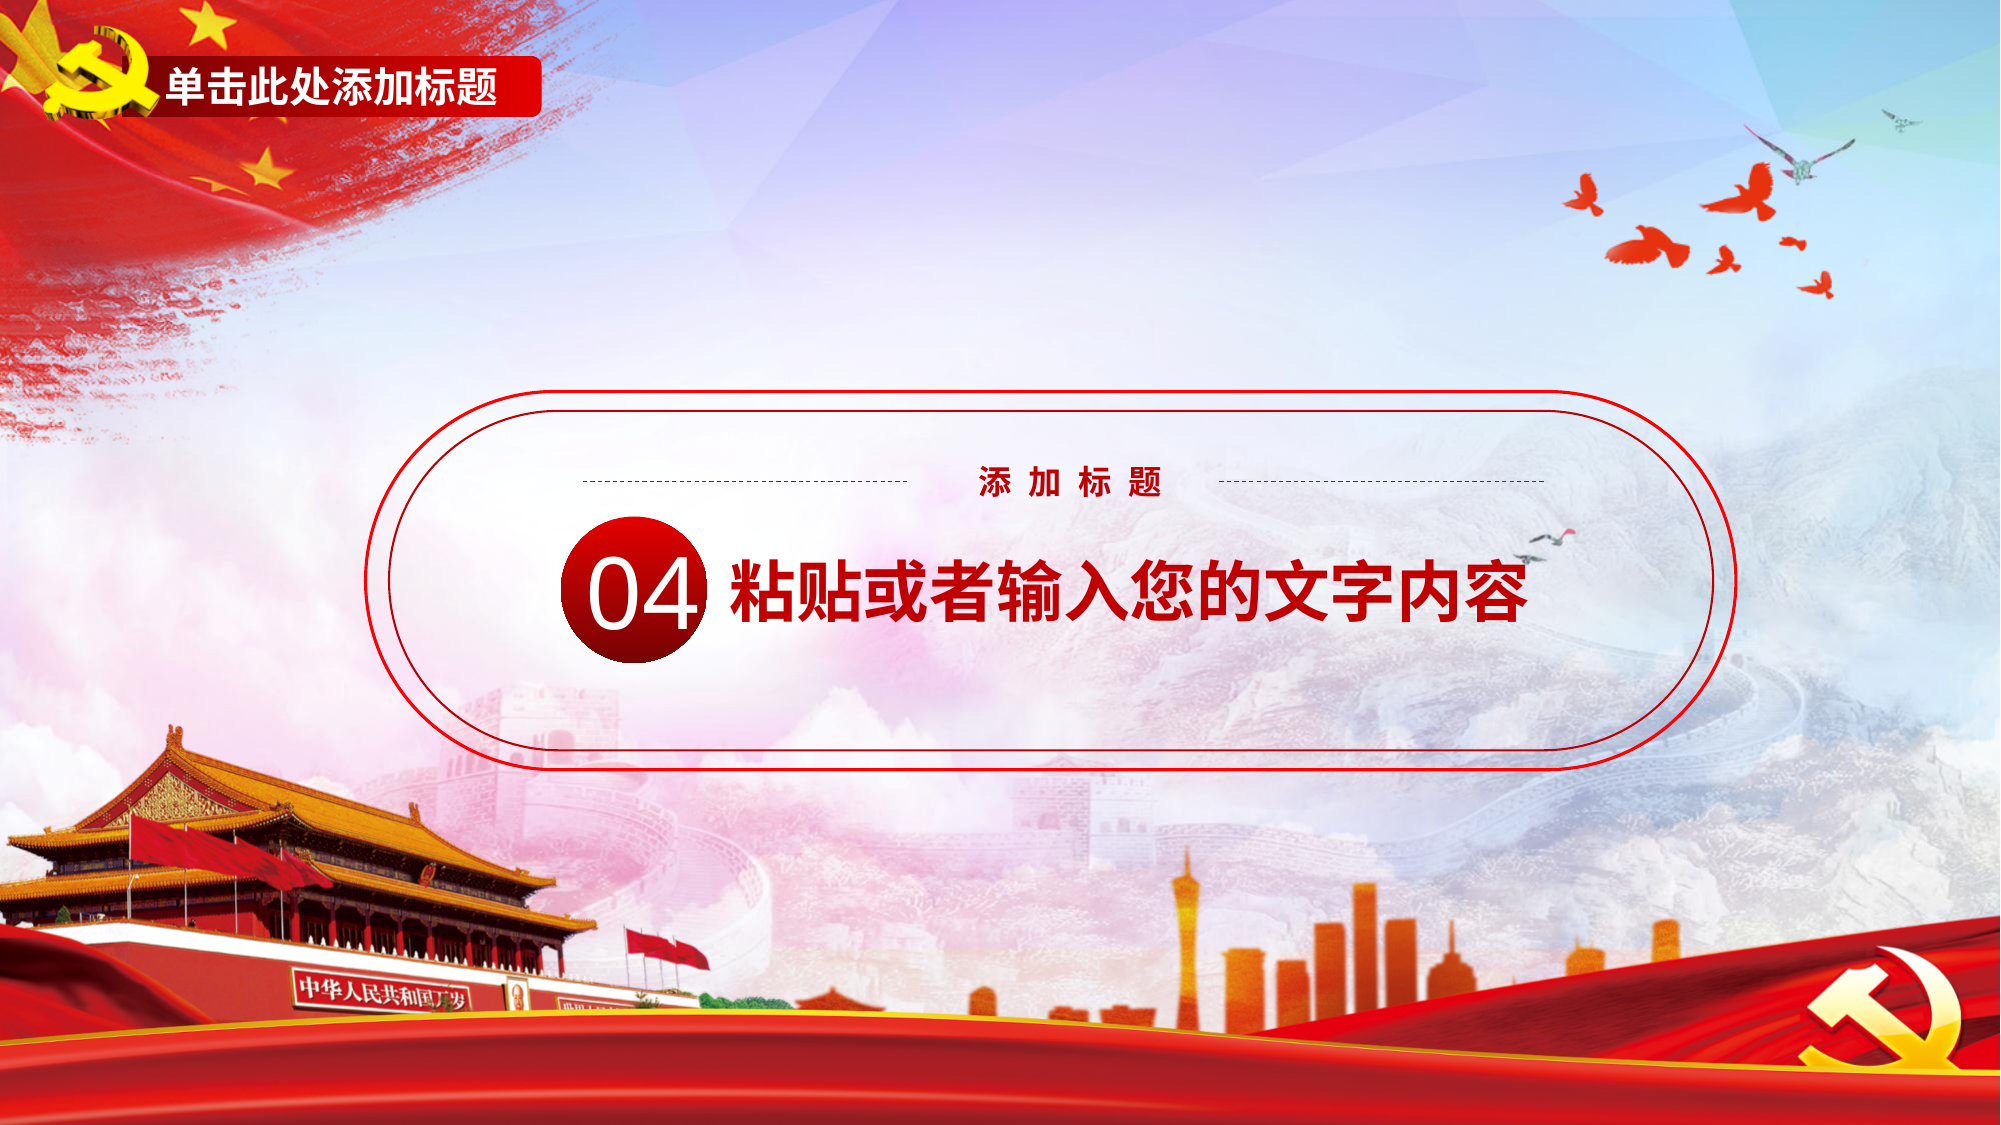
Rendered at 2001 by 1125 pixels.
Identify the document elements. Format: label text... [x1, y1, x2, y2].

text_box [364, 468, 431, 696]
text_box 粘贴或者输入您的文字内容 [680, 495, 1580, 683]
picture [0, 0, 2001, 1125]
text_box [559, 552, 570, 628]
text_box [387, 409, 1715, 696]
text_box 添加标题 [913, 450, 1227, 511]
text_box 04 [570, 504, 783, 675]
text_box [718, 390, 1737, 696]
